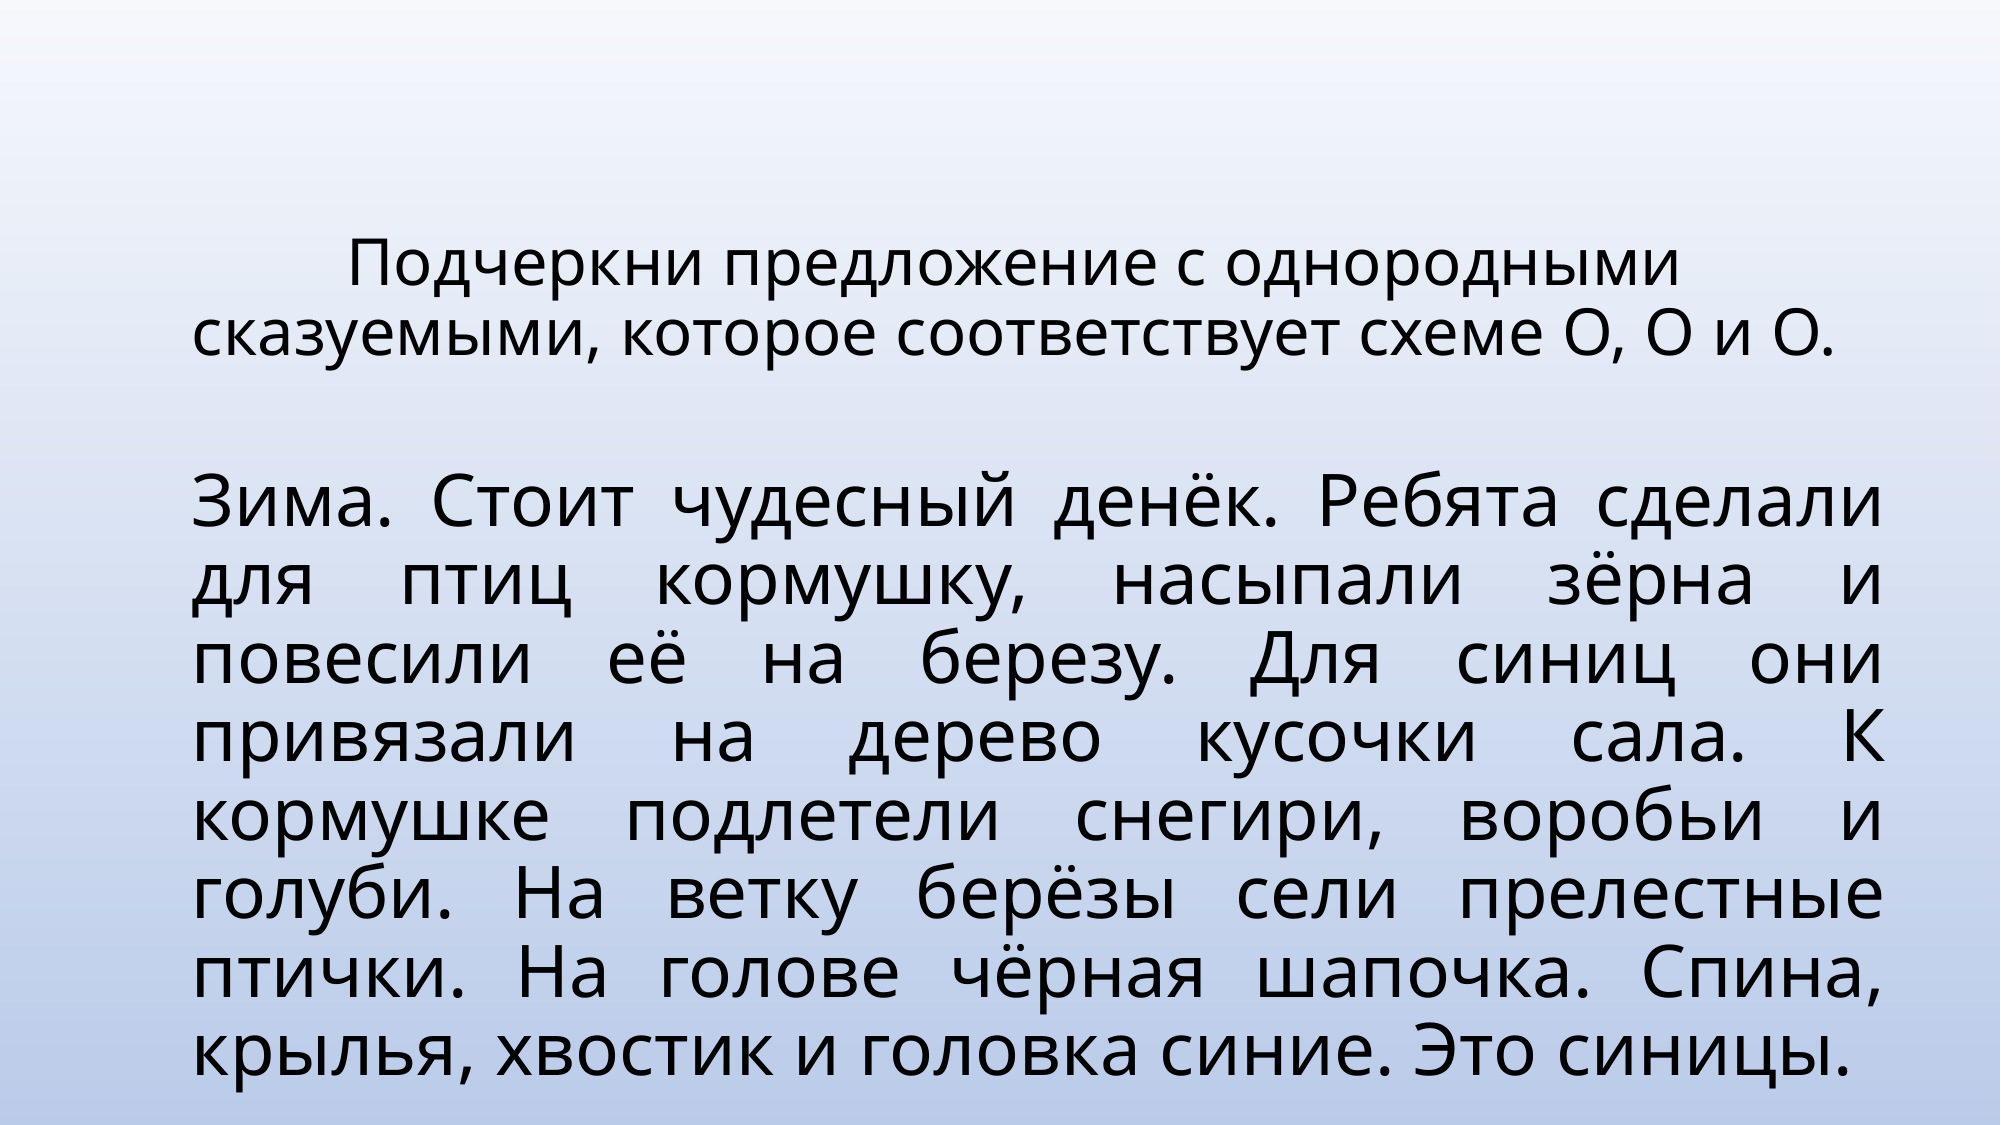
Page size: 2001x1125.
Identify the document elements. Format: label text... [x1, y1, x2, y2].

list Зима. Стоит чудесный денёк. Ребята сделали для птиц кормушку, насыпали зёрна и повесили её на березу. Для синиц они привязали на дерево кусочки сала. К кормушке подлетели снегири, воробьи и голуби. На ветку берёзы сели прелестные птички. На голове чёрная шапочка. Спина, крылья, хвостик и головка синие. Это синицы. [176, 456, 1902, 1125]
title Подчеркни предложение с однородными сказуемыми, которое соответствует схеме О, О и О. [152, 190, 1878, 409]
